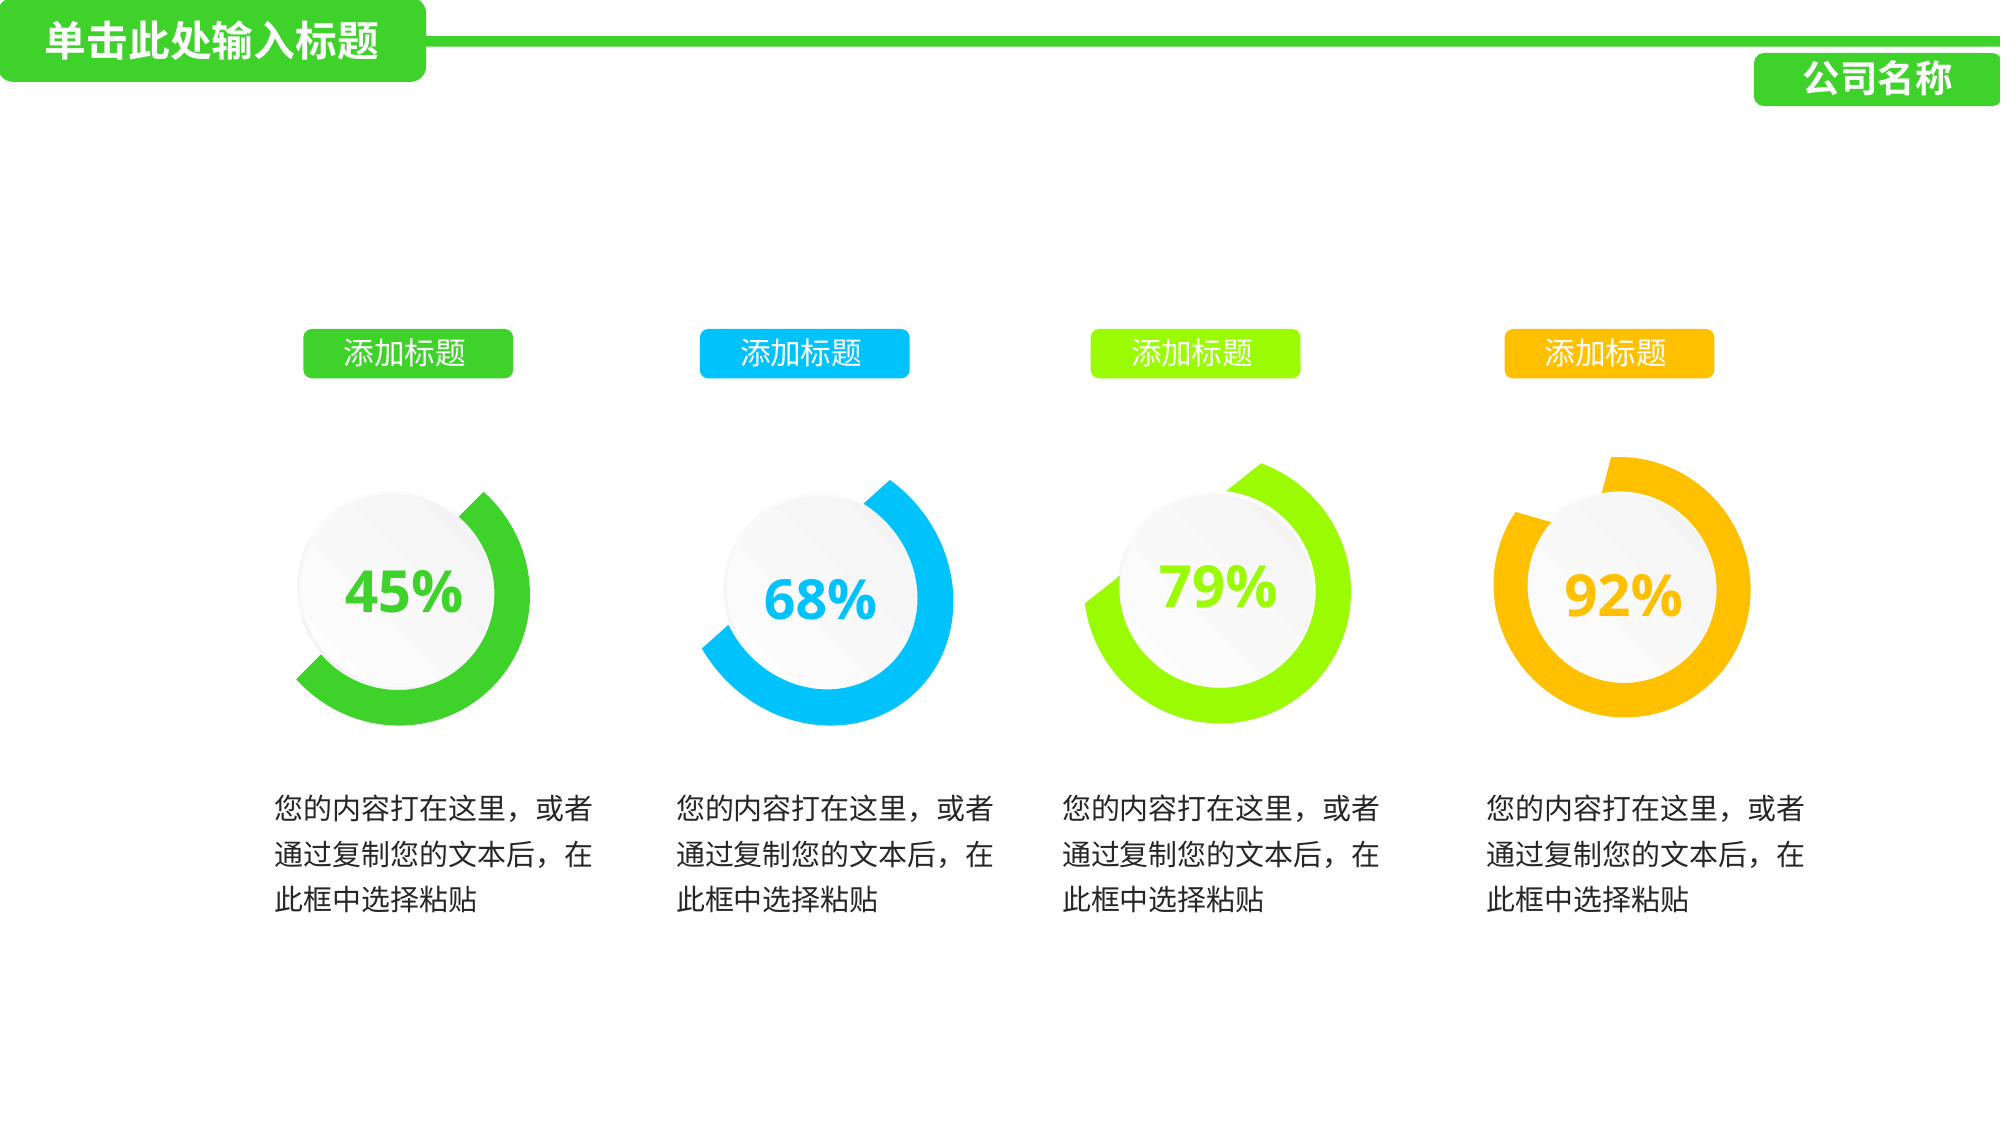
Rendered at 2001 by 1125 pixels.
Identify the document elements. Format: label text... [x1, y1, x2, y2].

text_box [1731, 520, 1751, 659]
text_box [303, 326, 514, 379]
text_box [1119, 490, 1326, 693]
text_box [510, 523, 530, 665]
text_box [1090, 326, 1301, 379]
text_box 您的内容打在这里，或者通过复制您的文本后，在此框中选择粘贴 [1471, 772, 1832, 924]
text_box [741, 694, 914, 726]
text_box [1546, 691, 1702, 718]
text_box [298, 489, 510, 692]
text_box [1504, 326, 1715, 379]
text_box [699, 326, 910, 379]
text_box [877, 479, 904, 491]
text_box [1602, 457, 1705, 489]
text_box [1134, 693, 1304, 724]
text_box [1084, 576, 1119, 678]
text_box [1756, 47, 2000, 108]
text_box 您的内容打在这里，或者通过复制您的文本后，在此框中选择粘贴 [259, 772, 619, 924]
text_box [921, 509, 954, 687]
text_box [1493, 512, 1523, 668]
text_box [1523, 489, 1731, 691]
text_box [309, 692, 488, 726]
text_box [1227, 463, 1306, 490]
text_box [701, 627, 725, 680]
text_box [0, 0, 424, 80]
text_box [427, 35, 2000, 48]
text_box [1326, 513, 1352, 670]
text_box 您的内容打在这里，或者通过复制您的文本后，在此框中选择粘贴 [1047, 772, 1407, 924]
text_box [725, 491, 921, 694]
text_box 您的内容打在这里，或者通过复制您的文本后，在此框中选择粘贴 [660, 772, 1021, 924]
